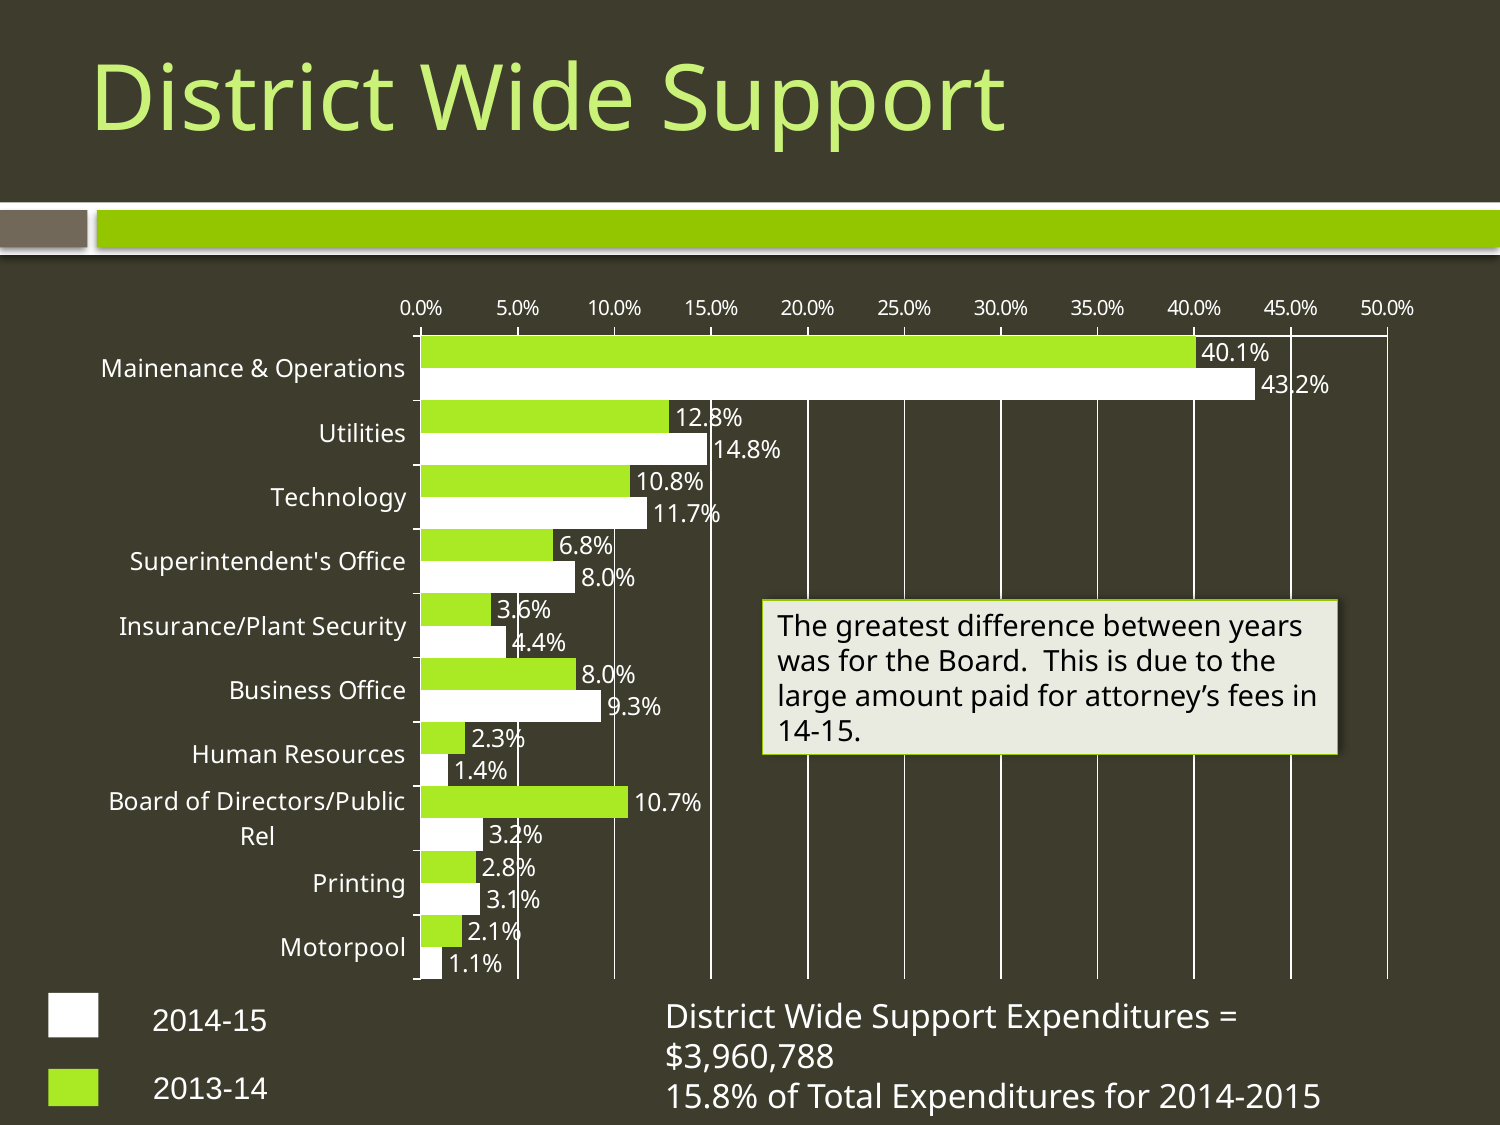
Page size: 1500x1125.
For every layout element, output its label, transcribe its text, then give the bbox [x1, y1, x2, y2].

text_box 2014-15 [137, 1010, 288, 1046]
title District Wide Support [75, 0, 1425, 188]
text_box [47, 991, 100, 1039]
text_box District Wide Support Expenditures = $3,960,788 15.8% of Total Expenditures for 2014-2015 [650, 1010, 1375, 1088]
text_box [47, 1067, 100, 1108]
chart [100, 262, 1439, 1001]
text_box 2013-14 [138, 1060, 289, 1114]
